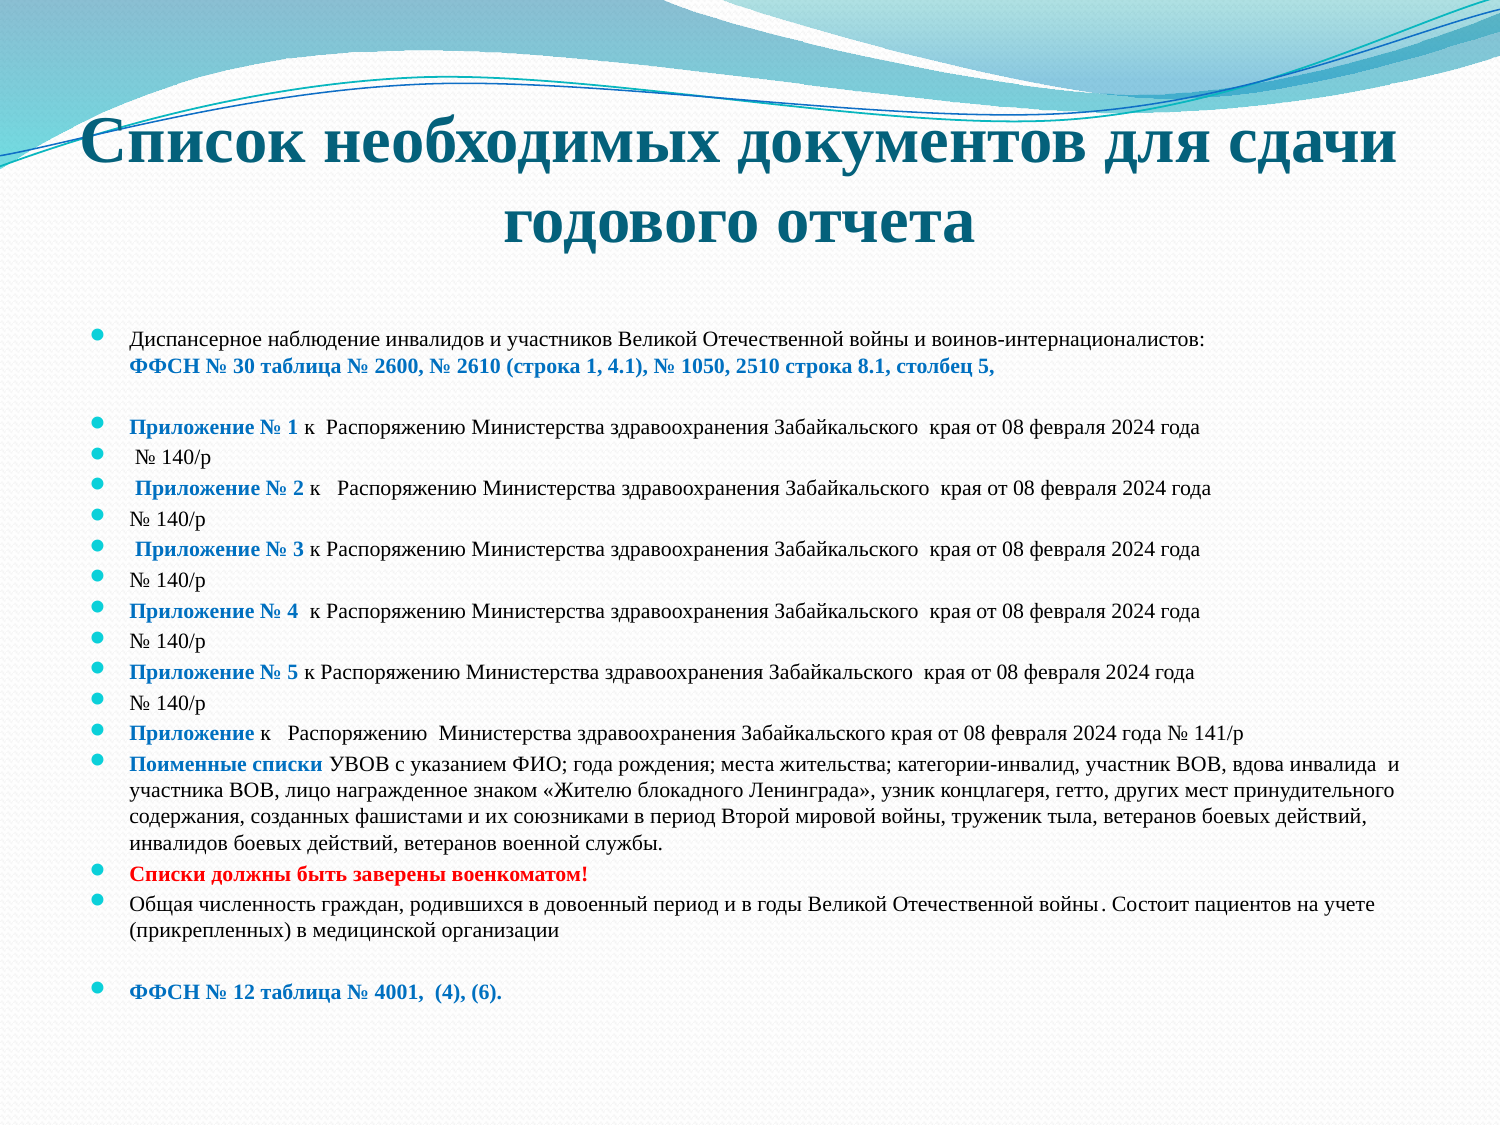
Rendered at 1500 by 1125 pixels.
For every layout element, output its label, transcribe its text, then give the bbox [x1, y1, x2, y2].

title Список необходимых документов для сдачи годового отчета [64, 19, 1415, 256]
list Диспансерное наблюдение инвалидов и участников Великой Отечественной войны и воинов-интернационалистов: ФФСН № 30 таблица № 2600, № 2610 (строка 1, 4.1), № 1050, 2510 строка 8.1, столбец 5, Приложение № 1 к Распоряжению Министерства здравоохранения Забайкальского края от 08 февраля 2024 года № 140/р Приложение № 2 к Распоряжению Министерства здравоохранения Забайкальского края от 08 февраля 2024 года № 140/р Приложение № 3 к Распоряжению Министерства здравоохранения Забайкальского края от 08 февраля 2024 года № 140/р Приложение № 4 к Распоряжению Министерства здравоохранения Забайкальского края от 08 февраля 2024 года № 140/р Приложение № 5 к Распоряжению Министерства здравоохранения Забайкальского края от 08 февраля 2024 года № 140/р Приложение к Распоряжению Министерства здравоохранения Забайкальского края от 08 февраля 2024 года № 141/р Поименные списки УВОВ с указанием ФИО; года рождения; места жительства; категории-инвалид, участник ВОВ, вдова инвалида и участника ВОВ, лицо награжденное знаком «Жителю блокадного Ленинграда», узник концлагеря, гетто, других мест принудительного содержания, созданных фашистами и их союзниками в период Второй мировой войны, труженик тыла, ветеранов боевых действий, инвалидов боевых действий, ветеранов военной службы. Списки должны быть заверены военкоматом! Общая численность граждан, родившихся в довоенный период и в годы Великой Отечественной войны. Состоит пациентов на учете (прикрепленных) в медицинской организации ФФСН № 12 таблица № 4001, (4), (6). [75, 317, 1425, 1038]
